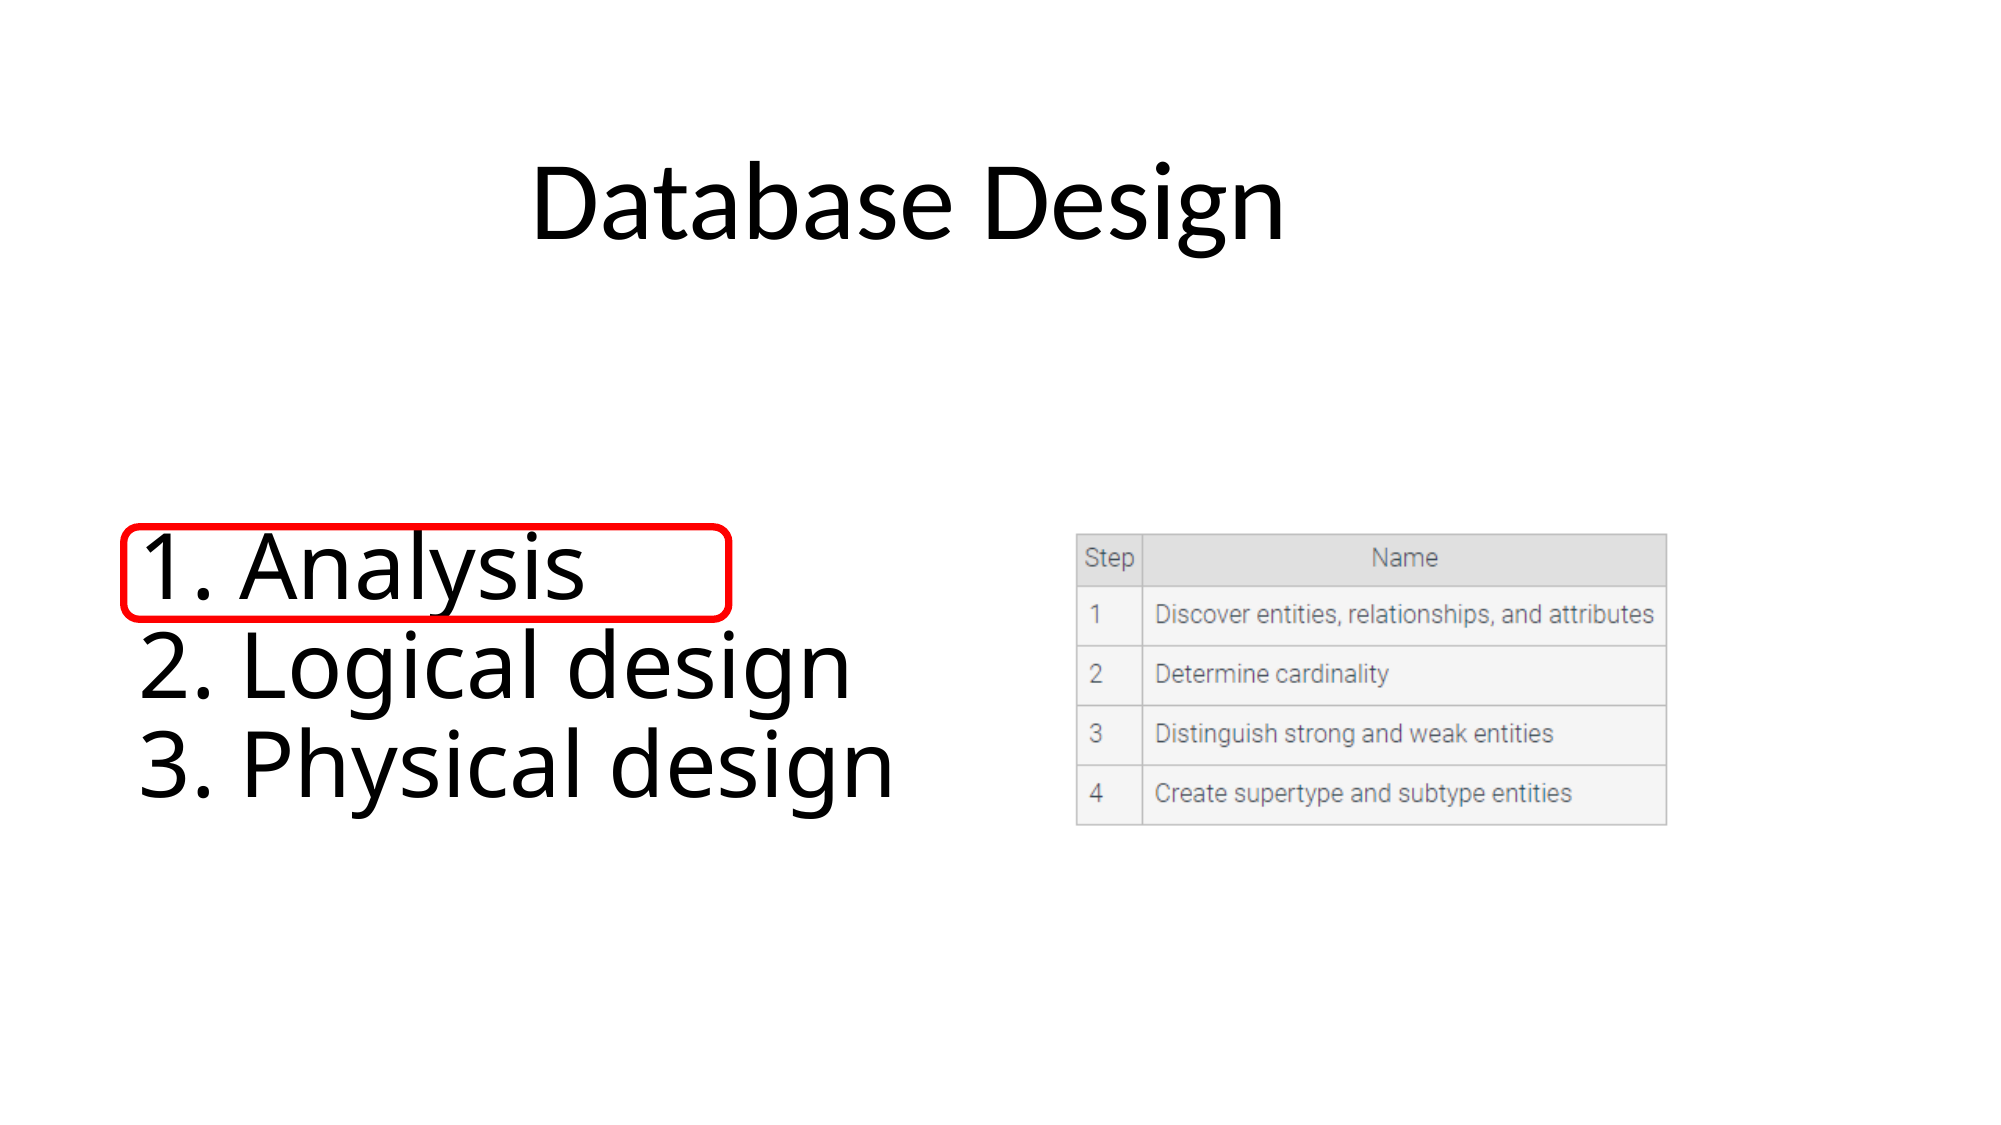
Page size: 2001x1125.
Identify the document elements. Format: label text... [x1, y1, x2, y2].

title 1. Analysis 2. Logical design 3. Physical design [123, 388, 965, 850]
text_box [122, 525, 730, 621]
picture [1070, 526, 1680, 840]
text_box Database Design [515, 119, 1517, 270]
